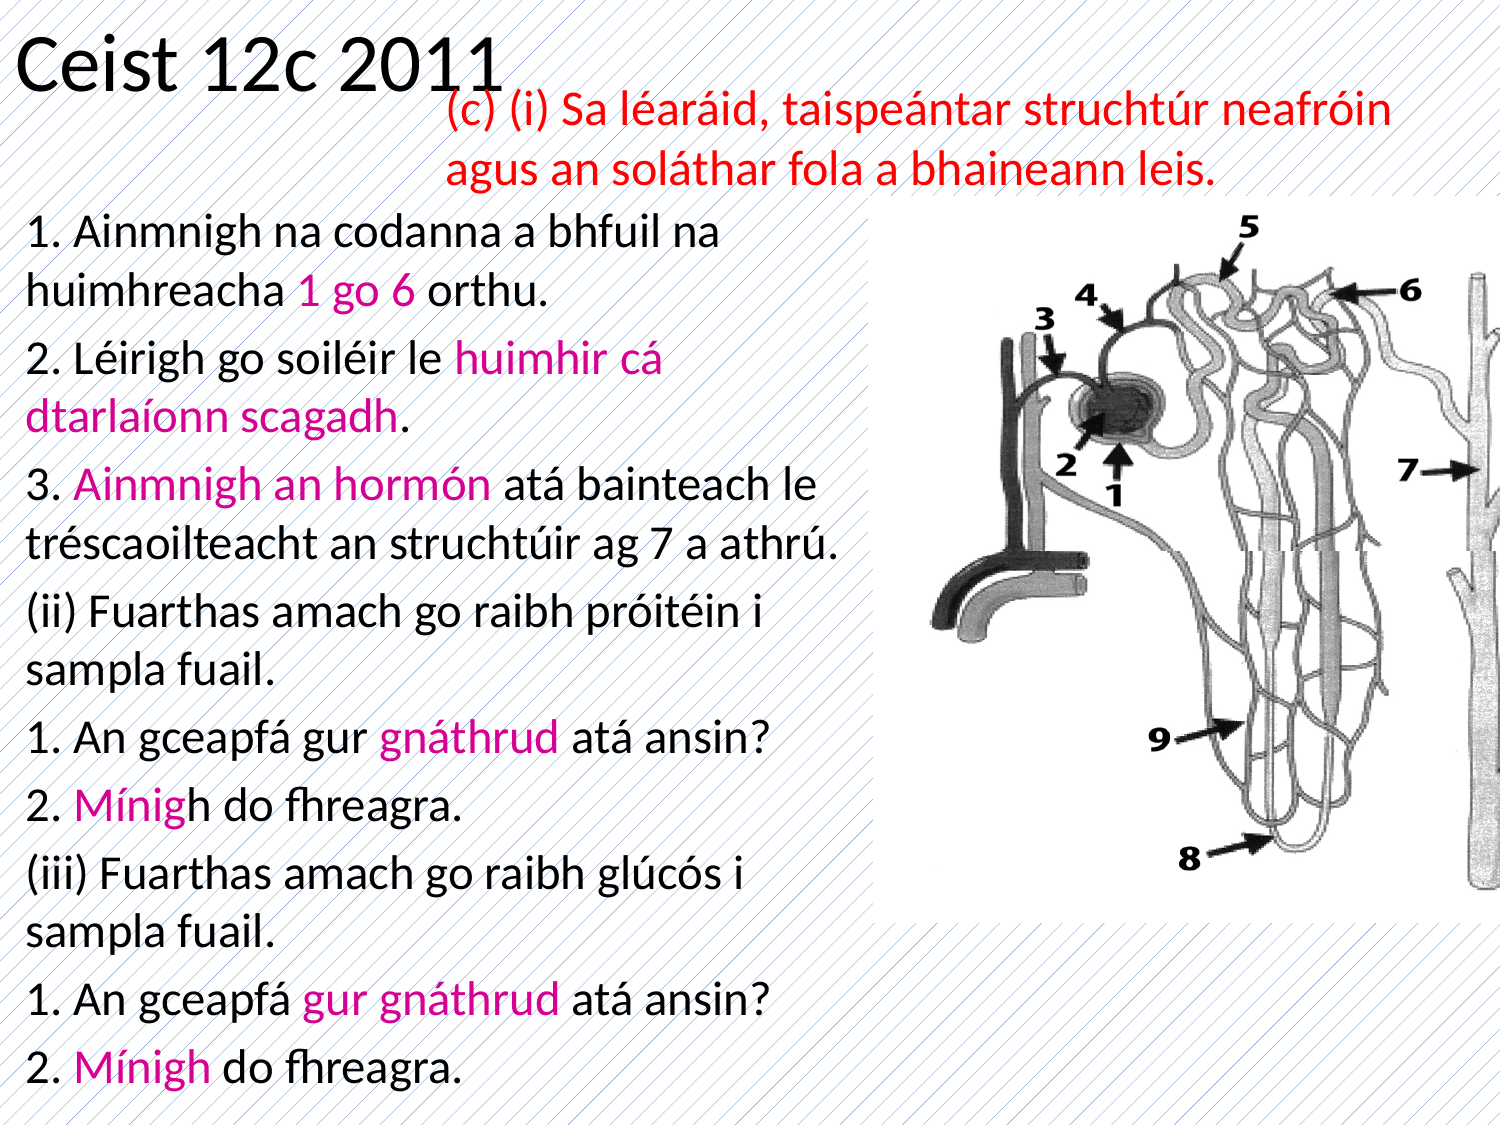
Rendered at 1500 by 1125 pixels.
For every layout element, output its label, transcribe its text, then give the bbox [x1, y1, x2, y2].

title Ceist 12c 2011 [0, 0, 1350, 116]
picture [867, 196, 1500, 923]
list 1. Ainmnigh na codanna a bhfuil na huimhreacha 1 go 6 orthu. 2. Léirigh go soiléir le huimhir cá dtarlaíonn scagadh. 3. Ainmnigh an hormón atá bainteach le tréscaoilteacht an struchtúir ag 7 a athrú. (ii) Fuarthas amach go raibh próitéin i sampla fuail. 1. An gceapfá gur gnáthrud atá ansin? 2. Mínigh do fhreagra. (iii) Fuarthas amach go raibh glúcós i sampla fuail. 1. An gceapfá gur gnáthrud atá ansin? 2. Mínigh do fhreagra. [10, 191, 879, 1125]
text_box (c) (i) Sa léaráid, taispeántar struchtúr neafróin agus an soláthar fola a bhaineann leis. [430, 67, 1459, 248]
